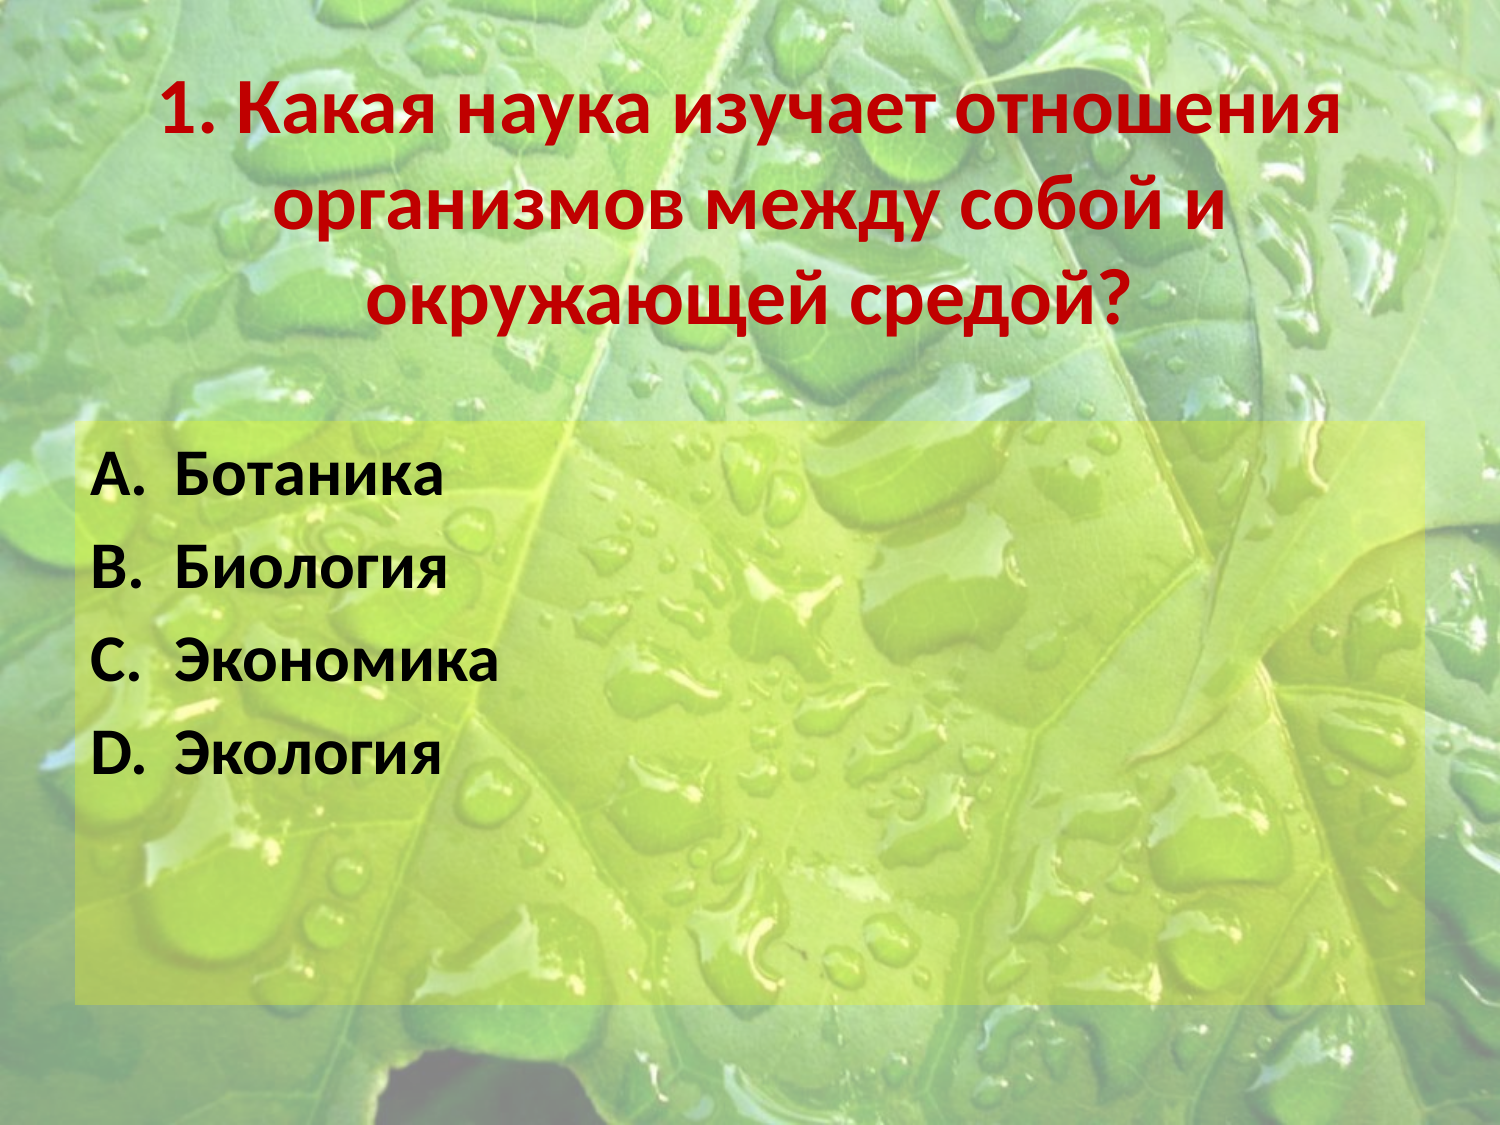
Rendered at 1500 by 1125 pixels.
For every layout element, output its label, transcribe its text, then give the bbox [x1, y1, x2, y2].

title 1. Какая наука изучает отношения организмов между собой и окружающей средой? [75, 45, 1425, 350]
list Ботаника Биология Экономика Экология [75, 420, 1425, 1005]
